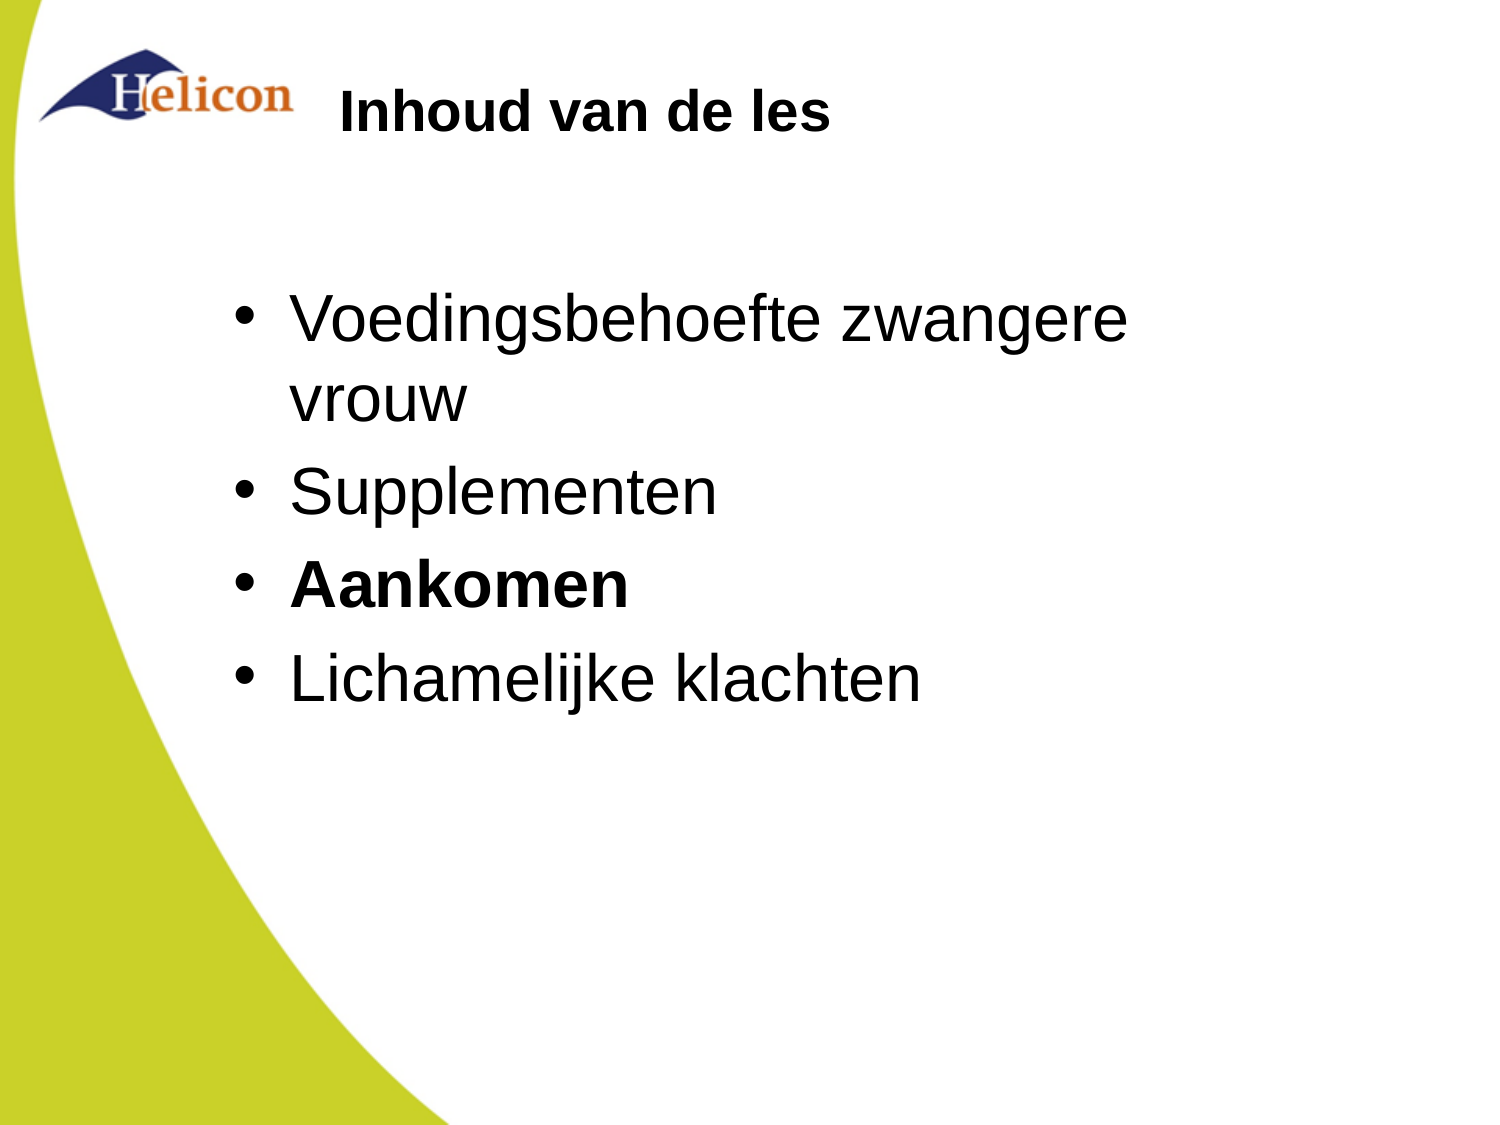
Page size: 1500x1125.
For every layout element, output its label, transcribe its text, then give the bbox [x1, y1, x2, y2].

picture [0, 0, 1500, 1125]
title Inhoud van de les [324, 54, 1415, 161]
list Voedingsbehoefte zwangere vrouw Supplementen Aankomen Lichamelijke klachten [218, 267, 1307, 835]
